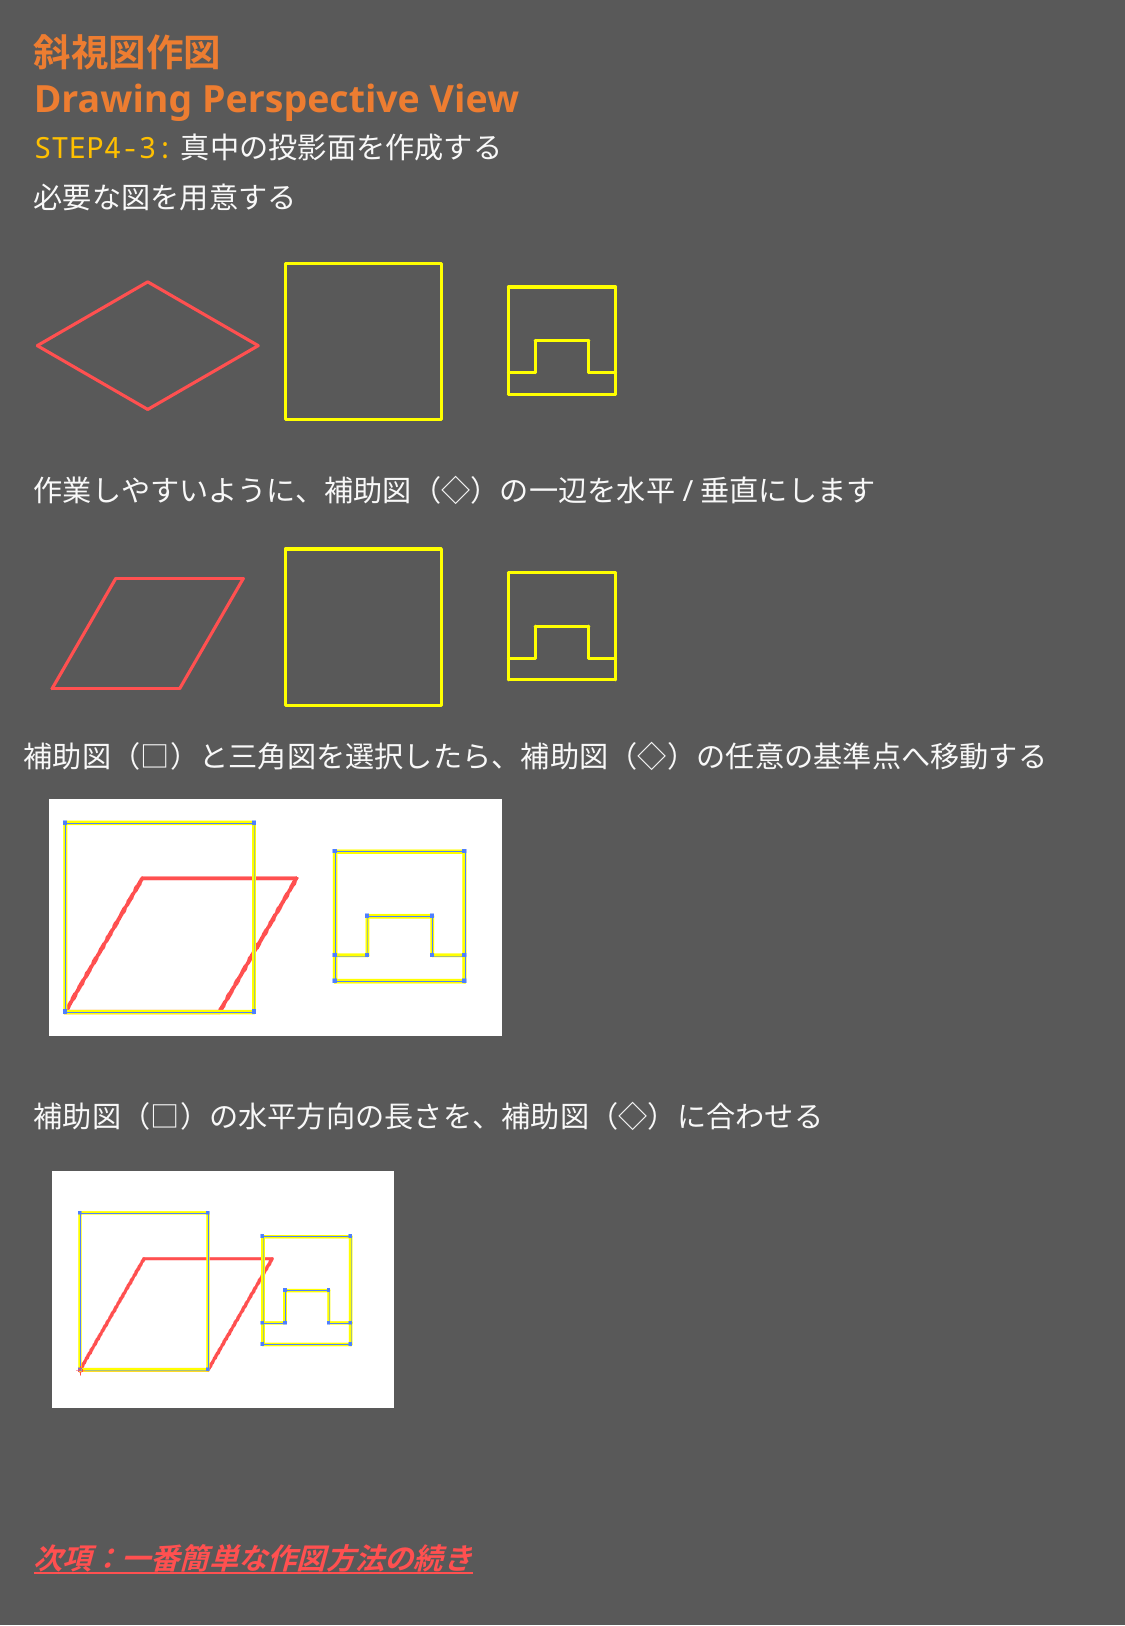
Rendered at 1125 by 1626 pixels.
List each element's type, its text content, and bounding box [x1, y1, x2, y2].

text_box 斜視図作図 Drawing Perspective View [19, 21, 1125, 122]
text_box [285, 263, 442, 420]
picture [48, 798, 502, 1036]
text_box 補助図（□）と三角図を選択したら、補助図（◇）の任意の基準点へ移動する [9, 731, 1115, 781]
text_box [285, 549, 442, 706]
text_box 必要な図を用意する [19, 172, 1125, 223]
text_box STEP4-3:真中の投影面を作成する [19, 122, 1125, 172]
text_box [36, 281, 259, 410]
text_box 次項：一番簡単な作図方法の続き [19, 1533, 1125, 1583]
text_box 補助図（□）の水平方向の長さを、補助図（◇）に合わせる [19, 1091, 1125, 1141]
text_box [507, 572, 617, 682]
picture [51, 1171, 395, 1409]
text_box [36, 569, 259, 698]
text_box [507, 286, 617, 396]
text_box 作業しやすいように、補助図（◇）の一辺を水平/垂直にします [19, 464, 1125, 515]
